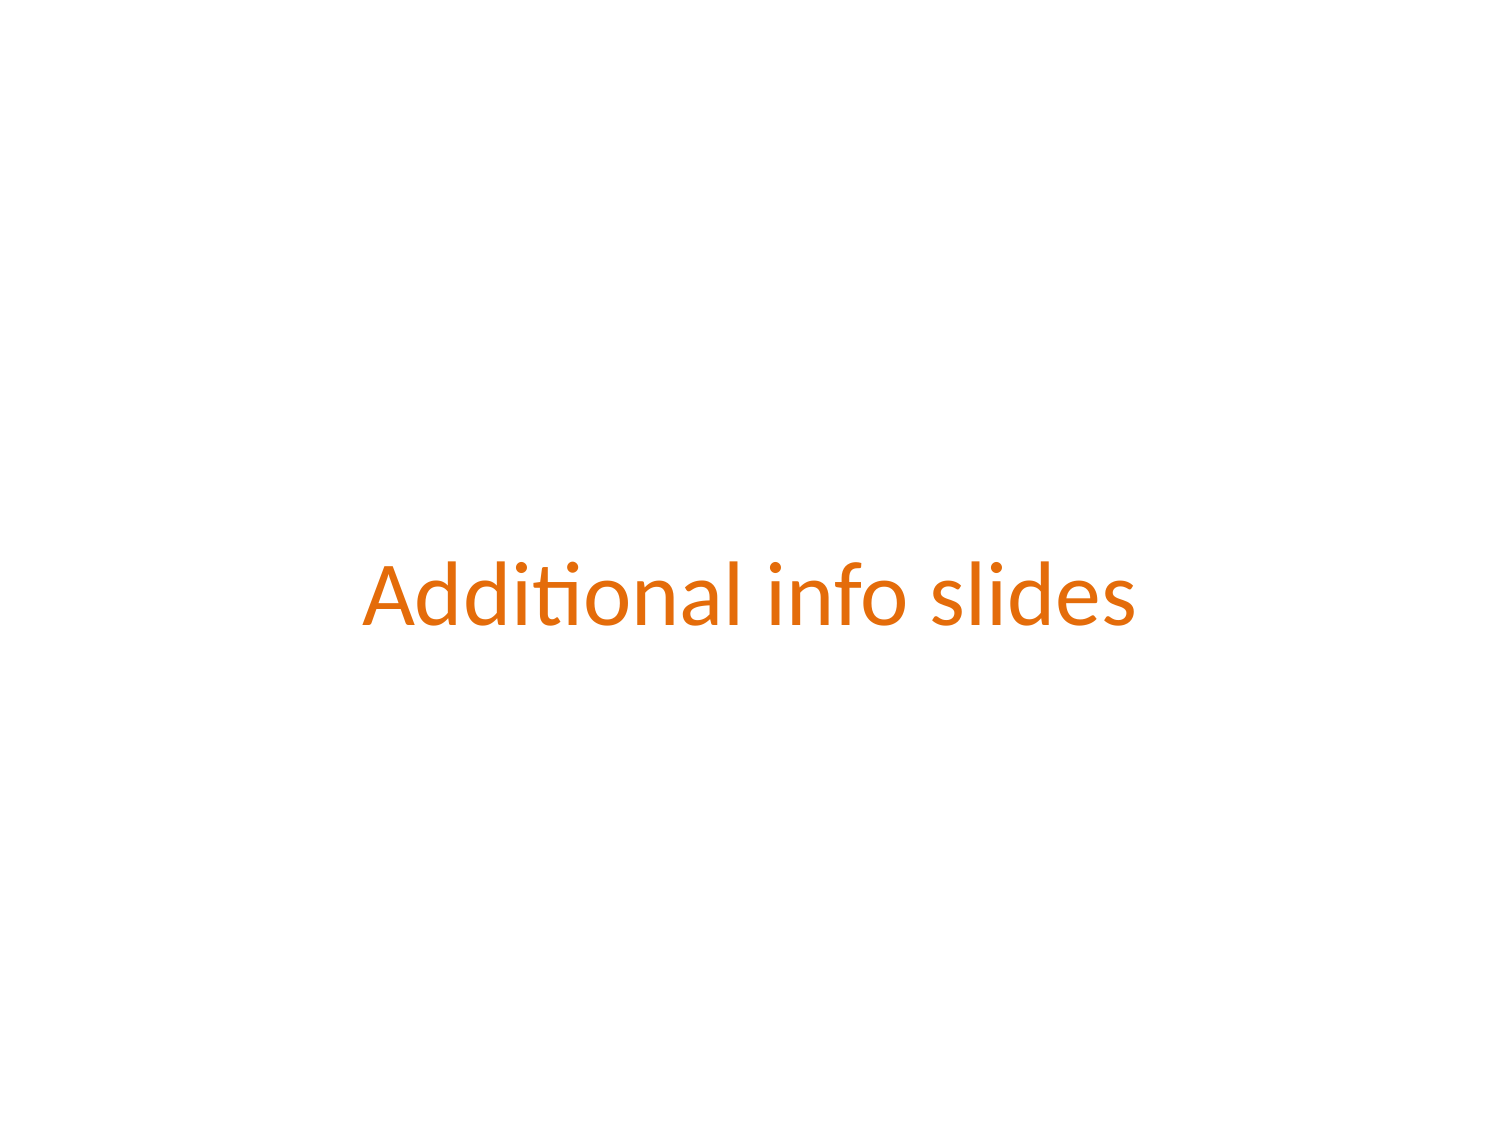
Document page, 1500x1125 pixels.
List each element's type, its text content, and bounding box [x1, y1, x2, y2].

title Additional info slides [75, 495, 1425, 683]
